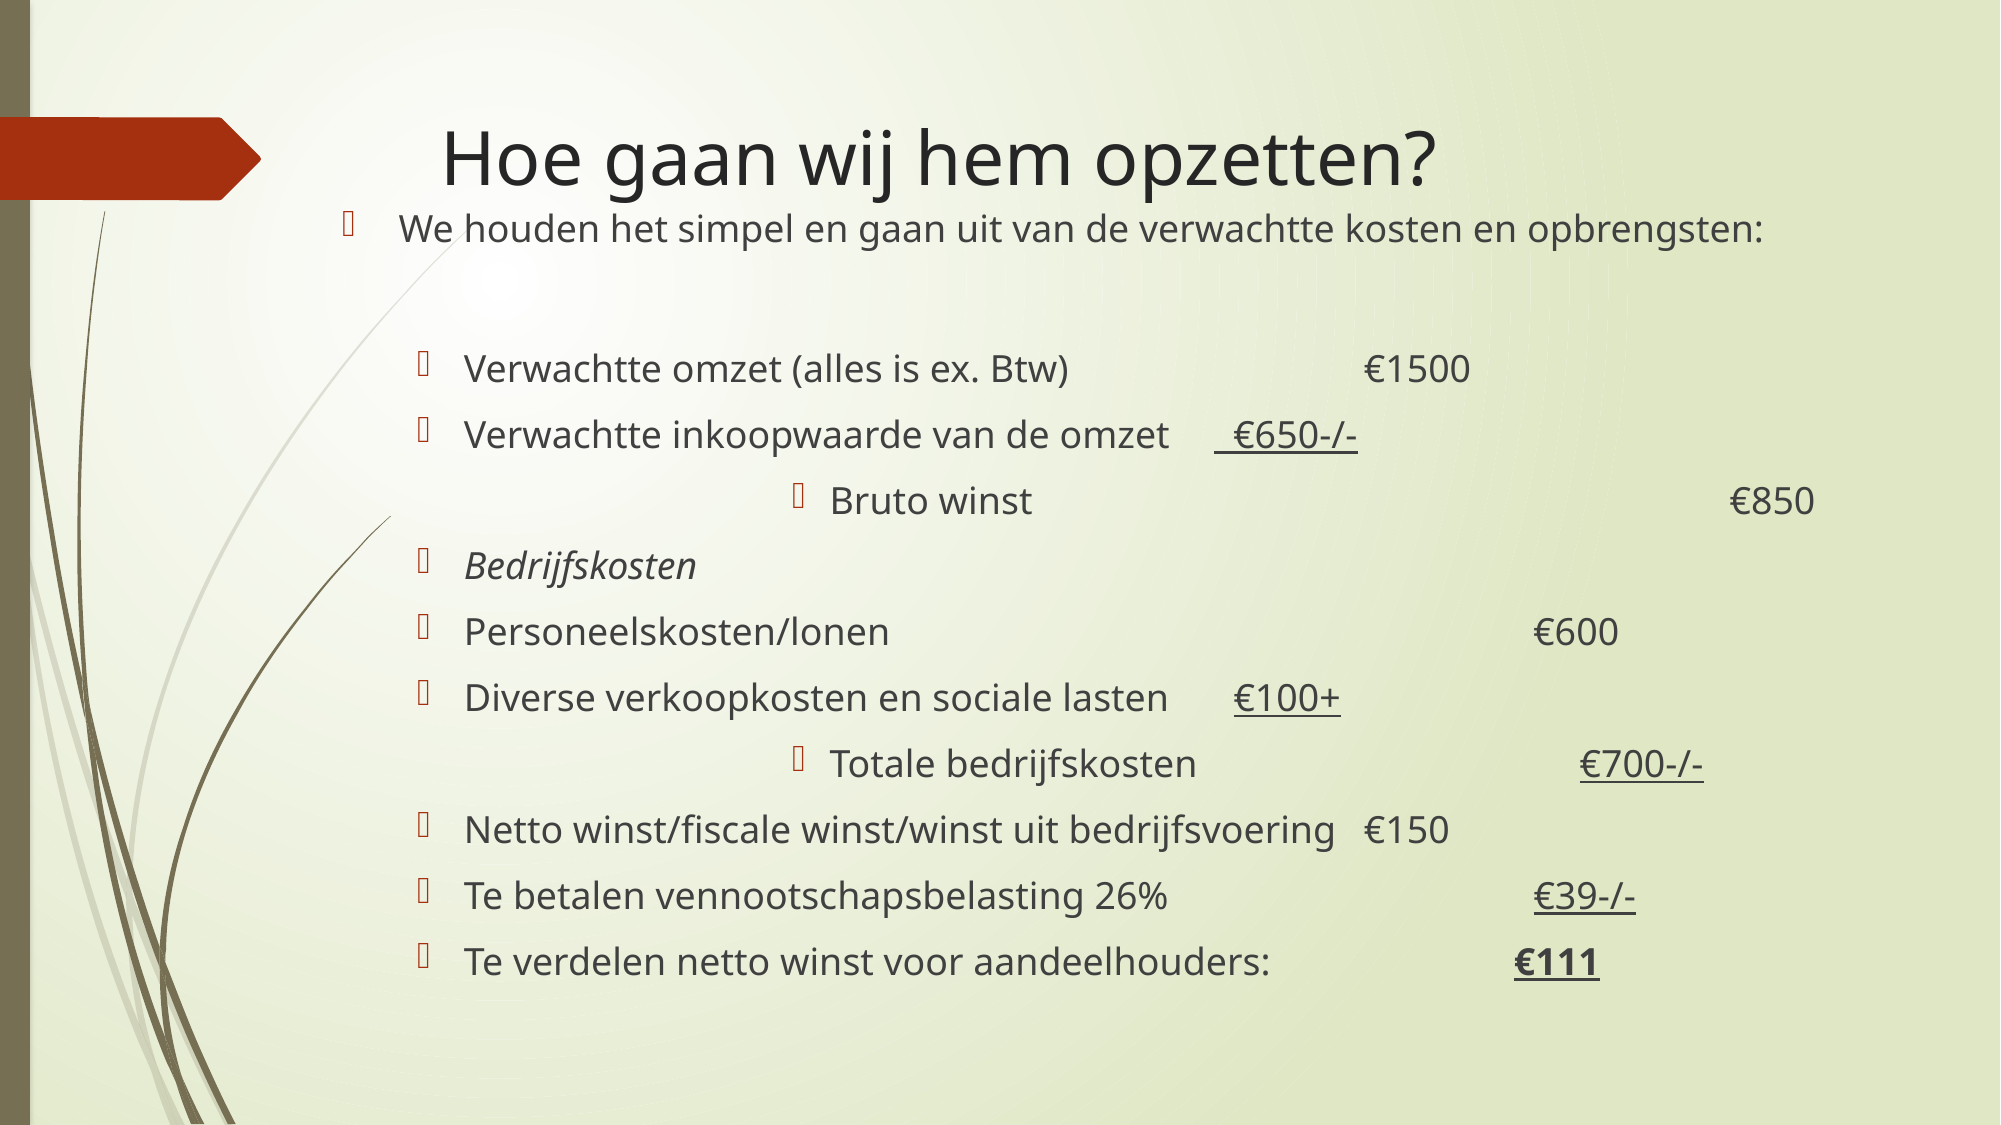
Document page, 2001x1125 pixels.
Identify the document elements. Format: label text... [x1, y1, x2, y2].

title Hoe gaan wij hem opzetten? [425, 102, 1888, 197]
list We houden het simpel en gaan uit van de verwachtte kosten en opbrengsten: Verwachtte omzet (alles is ex. Btw) €1500 Verwachtte inkoopwaarde van de omzet €650-/- Bruto winst €850 Bedrijfskosten Personeelskosten/lonen €600 Diverse verkoopkosten en sociale lasten €100+ Totale bedrijfskosten €700-/- Netto winst/fiscale winst/winst uit bedrijfsvoering €150 Te betalen vennootschapsbelasting 26% €39-/- Te verdelen netto winst voor aandeelhouders: €111 [327, 197, 1888, 1062]
